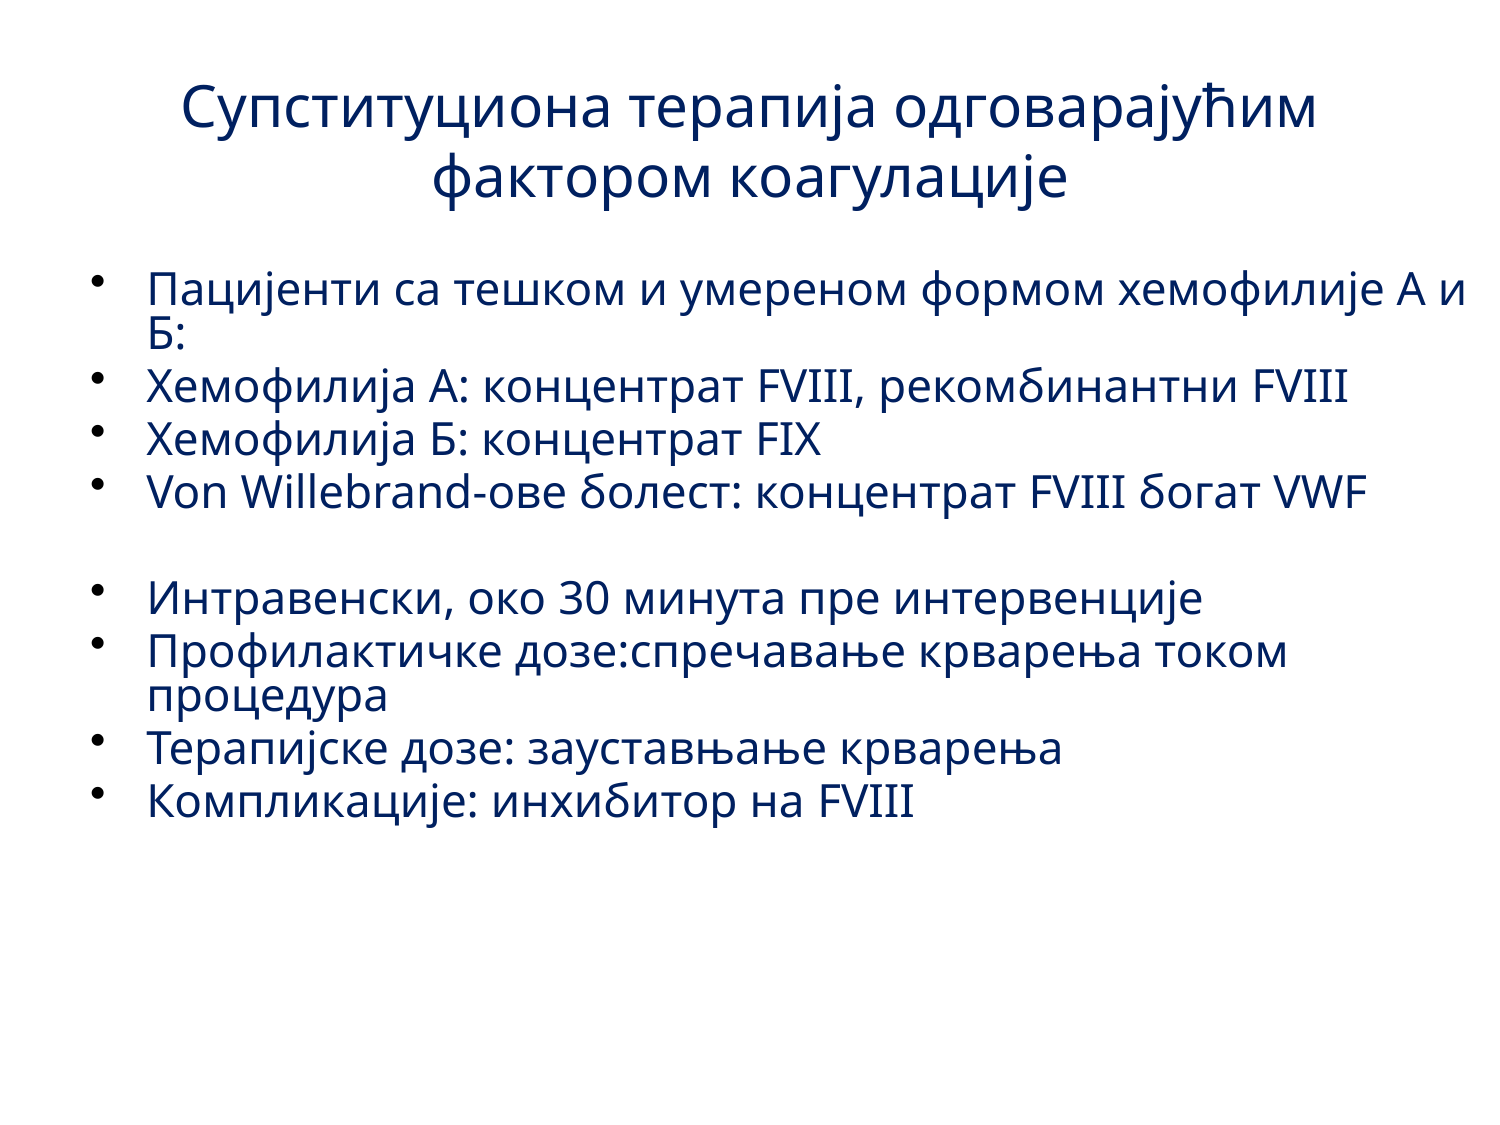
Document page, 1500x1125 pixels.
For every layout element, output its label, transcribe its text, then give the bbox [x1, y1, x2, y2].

title Супституциона терапија одговарајућим фактором коагулације [75, 45, 1425, 233]
list Пацијенти са тешком и умереном формом хемофилије А и Б: Хемофилија А: концентрат FVIII, рекомбинантни FVIII Хемофилија Б: концентрат FIX Von Willebrand-ове болест: концентрат FVIII богат VWF Интравенски, око 30 минута пре интервенције Профилактичке дозе:спречавање крварења током процедура Терапијске дозе: зауставњање крварења Компликације: инхибитор на FVIII [75, 262, 1500, 1005]
